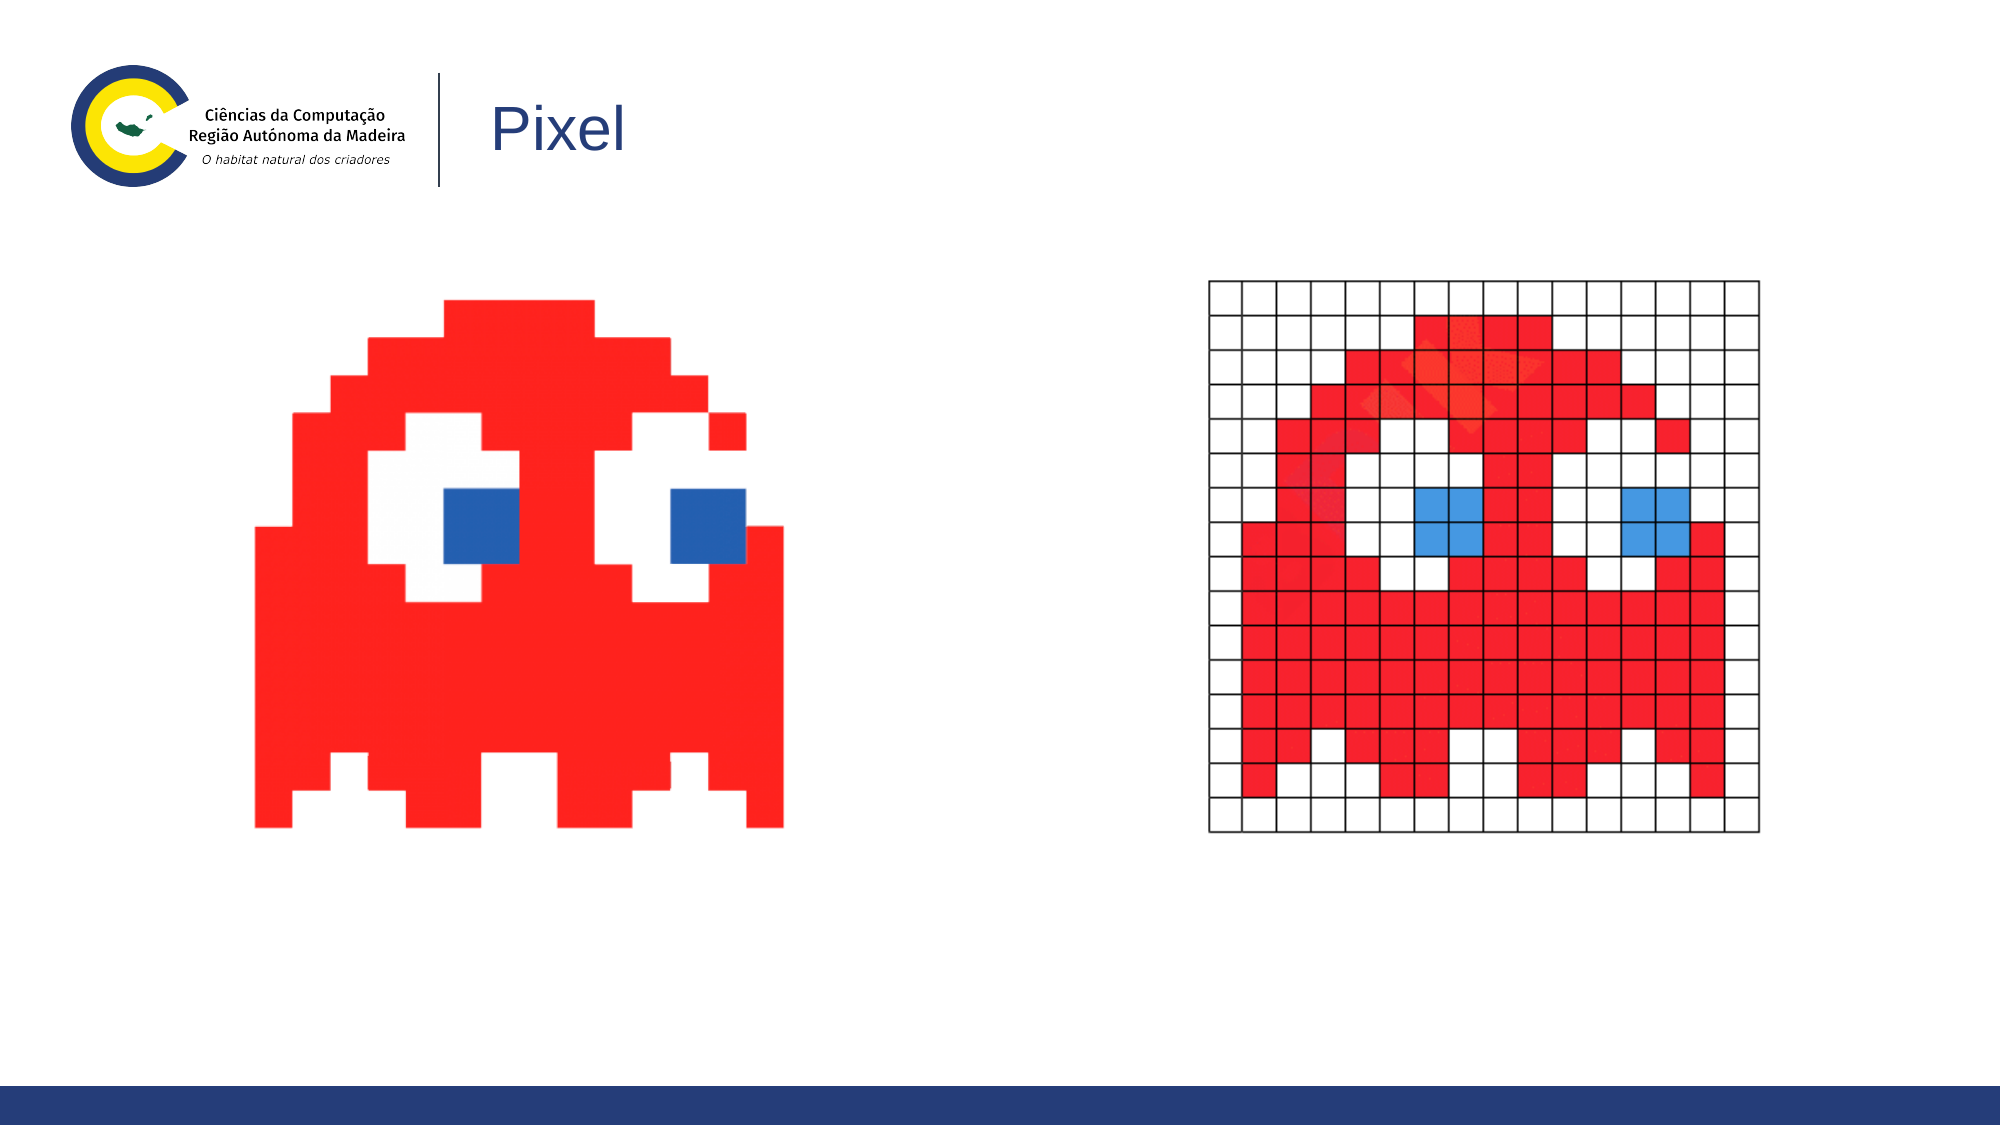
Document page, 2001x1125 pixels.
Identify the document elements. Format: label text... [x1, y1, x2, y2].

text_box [71, 65, 440, 188]
text_box Pixel [475, 80, 642, 171]
text_box [0, 1085, 2000, 1125]
picture [238, 279, 804, 846]
picture [1207, 279, 1762, 846]
